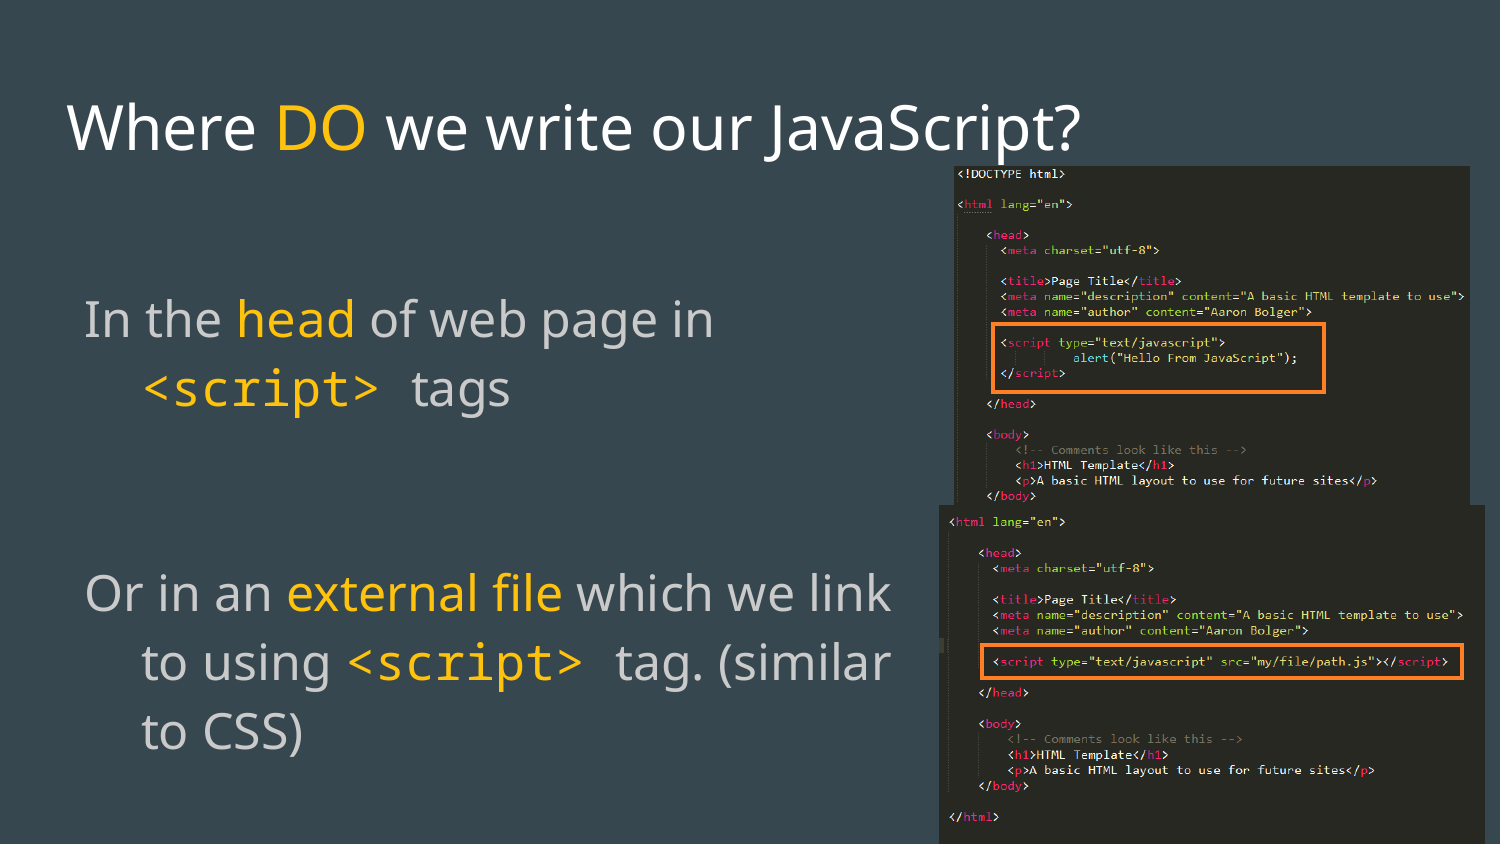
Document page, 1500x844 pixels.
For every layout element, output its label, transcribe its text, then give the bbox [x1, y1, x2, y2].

picture [939, 166, 1485, 844]
title Where DO we write our JavaScript? [51, 72, 1449, 167]
list In the head of web page in <script> tags Or in an external file which we link to using <script> tag. (similar to CSS) [51, 263, 909, 818]
